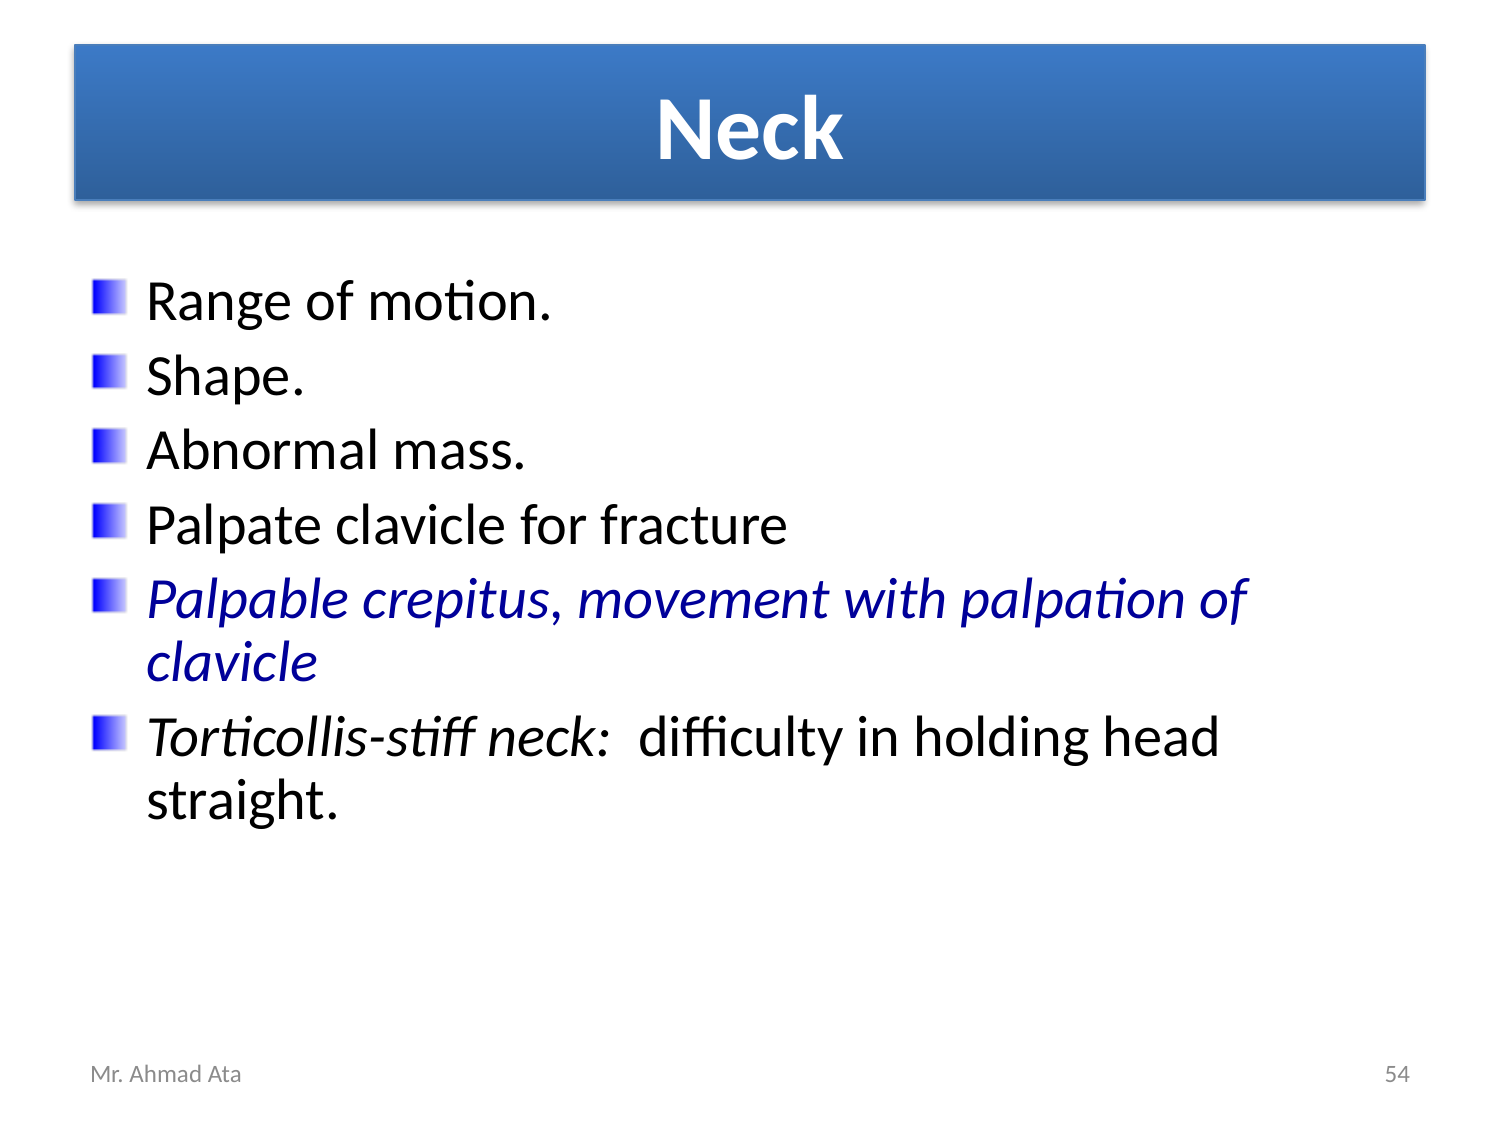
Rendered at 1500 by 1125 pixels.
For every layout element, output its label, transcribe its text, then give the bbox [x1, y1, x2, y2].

title Neck [74, 44, 1426, 201]
picture [90, 501, 131, 543]
picture [90, 277, 131, 319]
slide_number 54 [1074, 1042, 1425, 1103]
picture [90, 713, 131, 755]
picture [90, 426, 131, 468]
list Range of motion. Shape. Abnormal mass. Palpate clavicle for fracture Palpable crepitus, movement with palpation of clavicle Torticollis-stiff neck: difficulty in holding head straight. [75, 262, 1425, 1005]
slide_number Mr. Ahmad Ata [75, 1042, 425, 1103]
picture [90, 576, 131, 617]
picture [90, 352, 131, 393]
